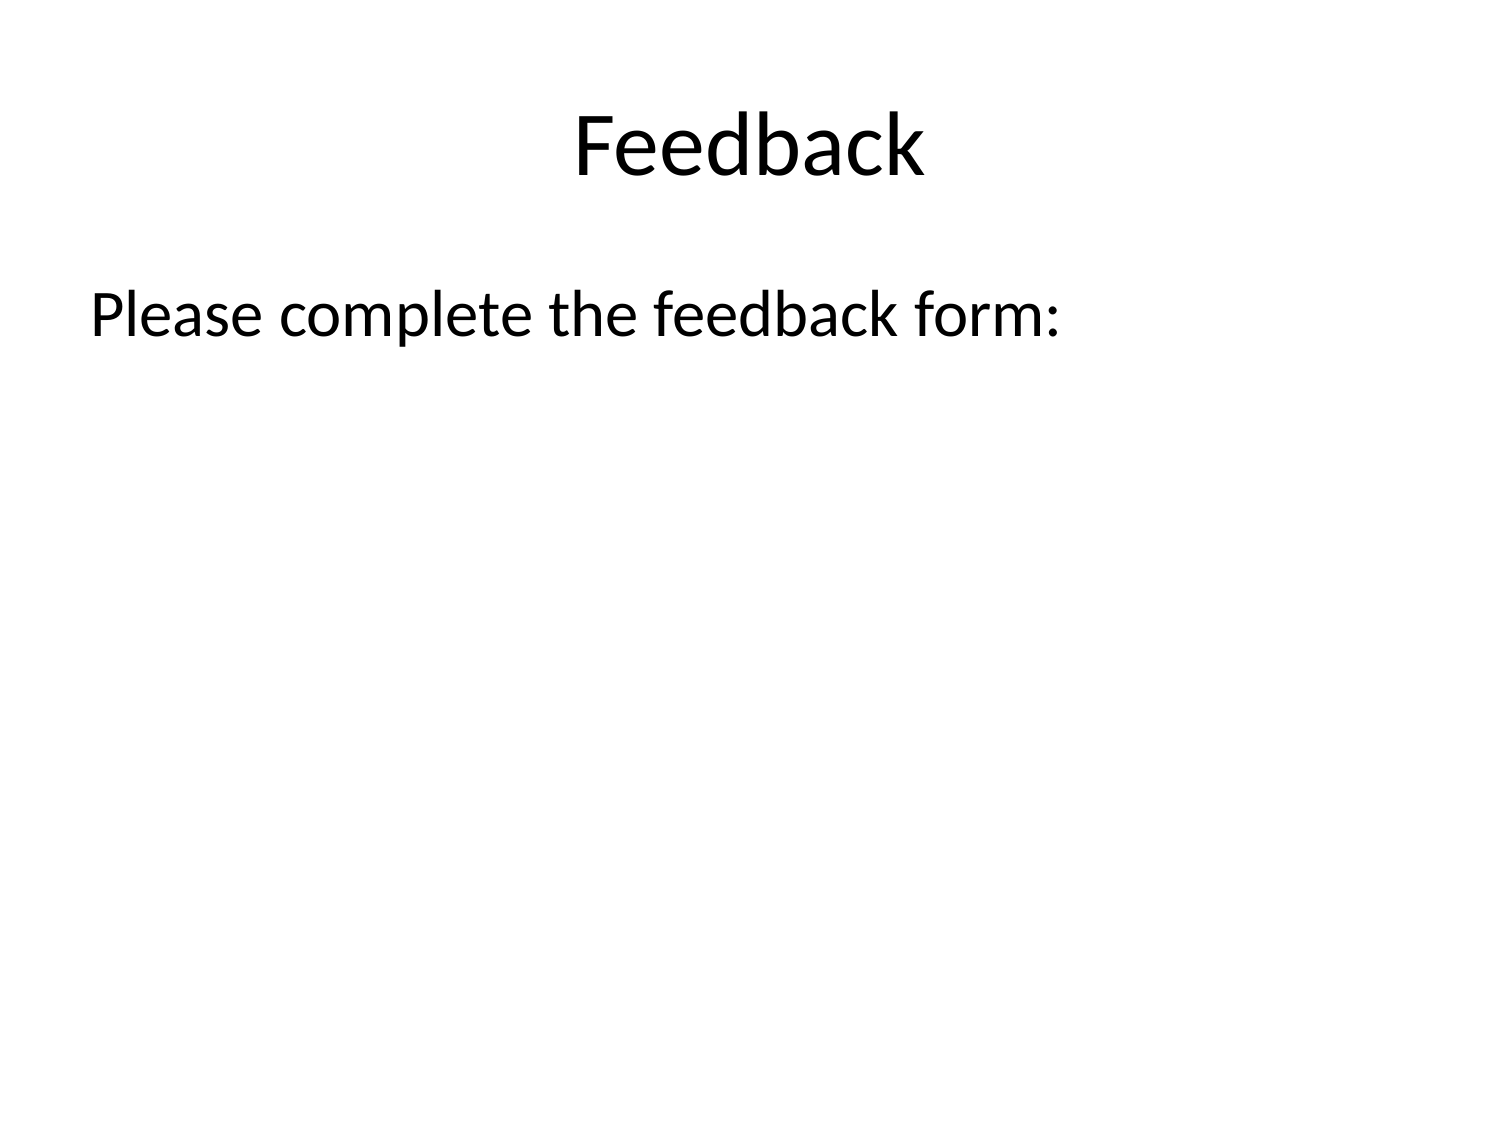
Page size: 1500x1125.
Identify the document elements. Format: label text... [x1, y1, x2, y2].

title Feedback [75, 45, 1425, 233]
list Please complete the feedback form: [75, 262, 1425, 1005]
